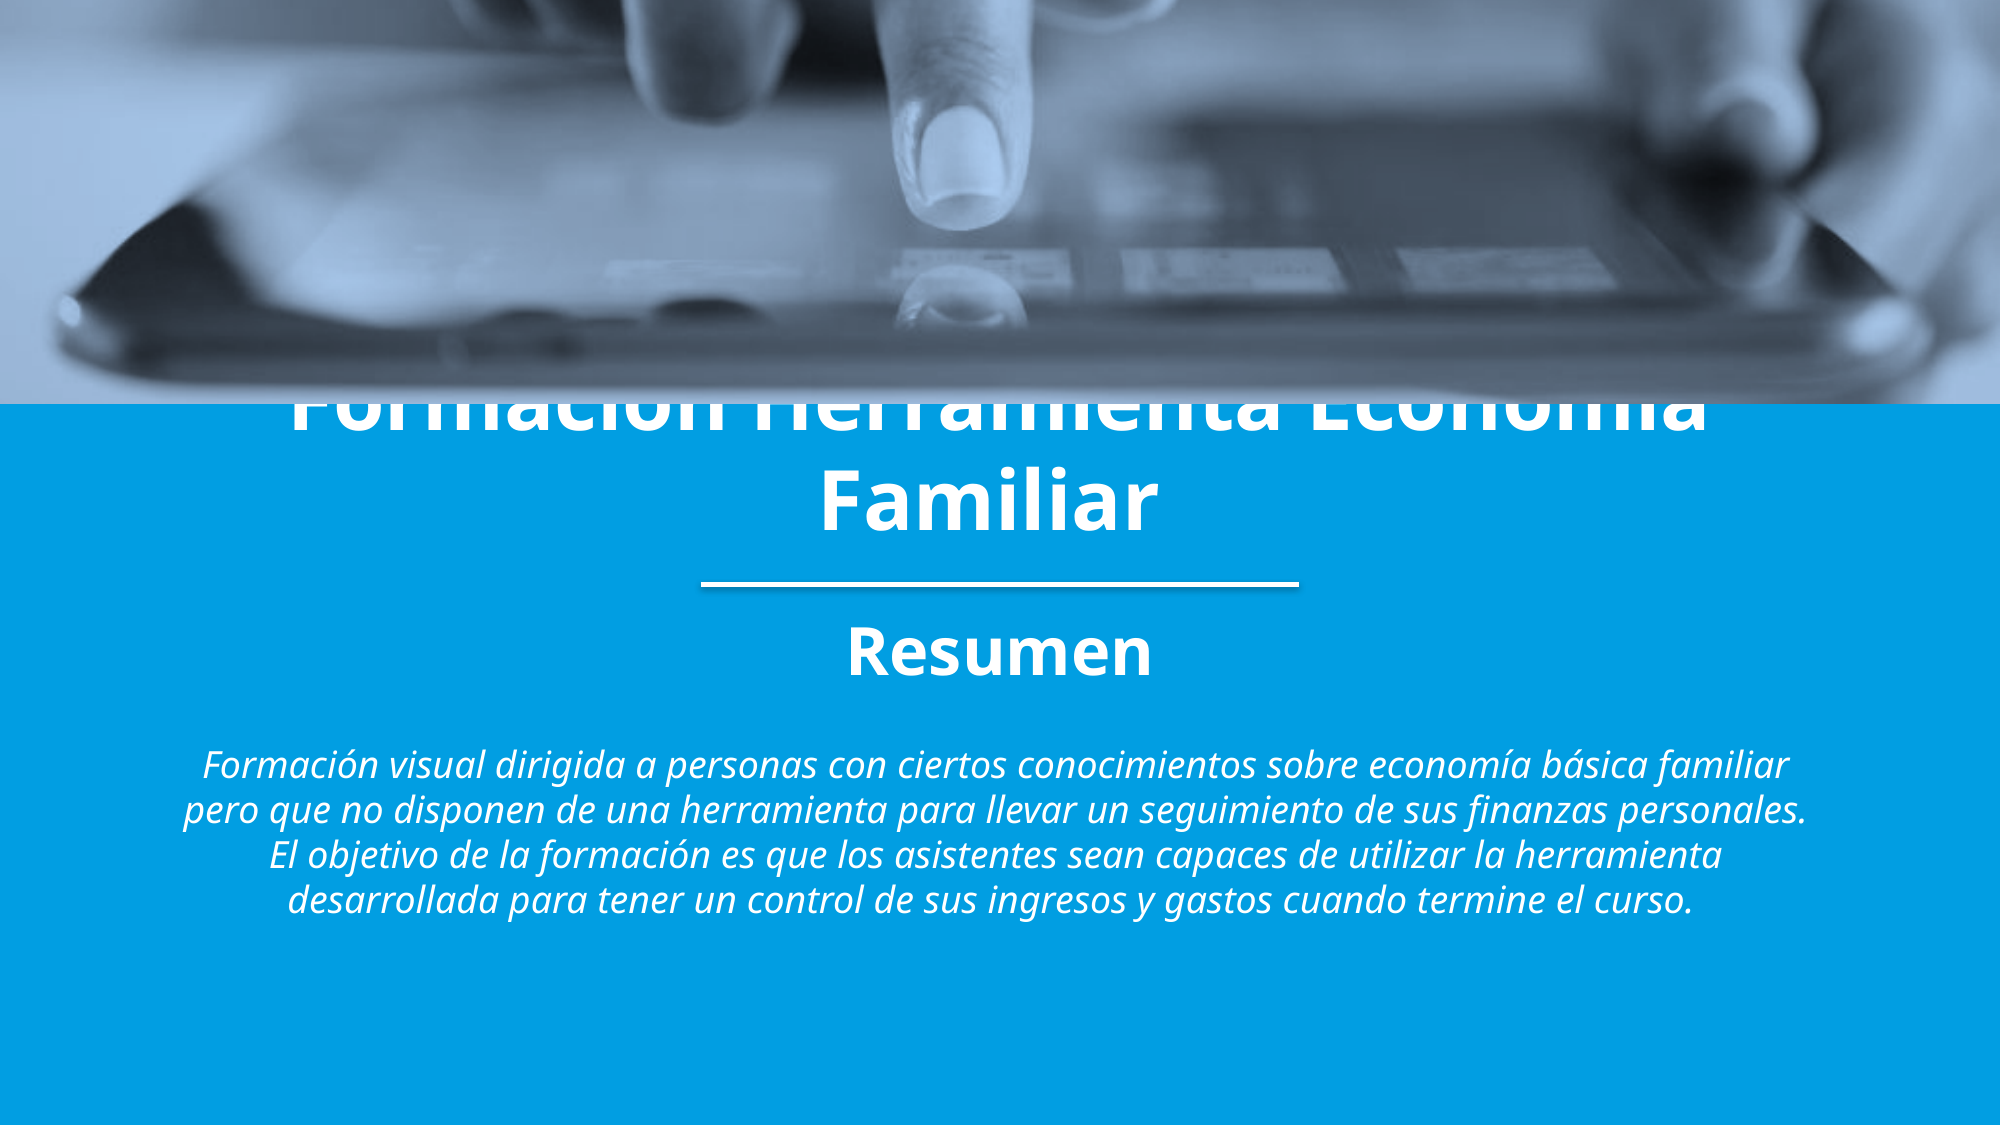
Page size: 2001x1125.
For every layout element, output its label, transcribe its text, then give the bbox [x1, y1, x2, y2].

subtitle Formación Herramienta Economía Familiar [236, 433, 1764, 547]
list Resumen [669, 609, 1331, 723]
picture [0, 0, 2000, 430]
text_box Formación visual dirigida a personas con ciertos conocimientos sobre economía básica familiar pero que no disponen de una herramienta para llevar un seguimiento de sus finanzas personales. El objetivo de la formación es que los asistentes sean capaces de utilizar la herramienta desarrollada para tener un control de sus ingresos y gastos cuando termine el curso. [150, 733, 1843, 929]
